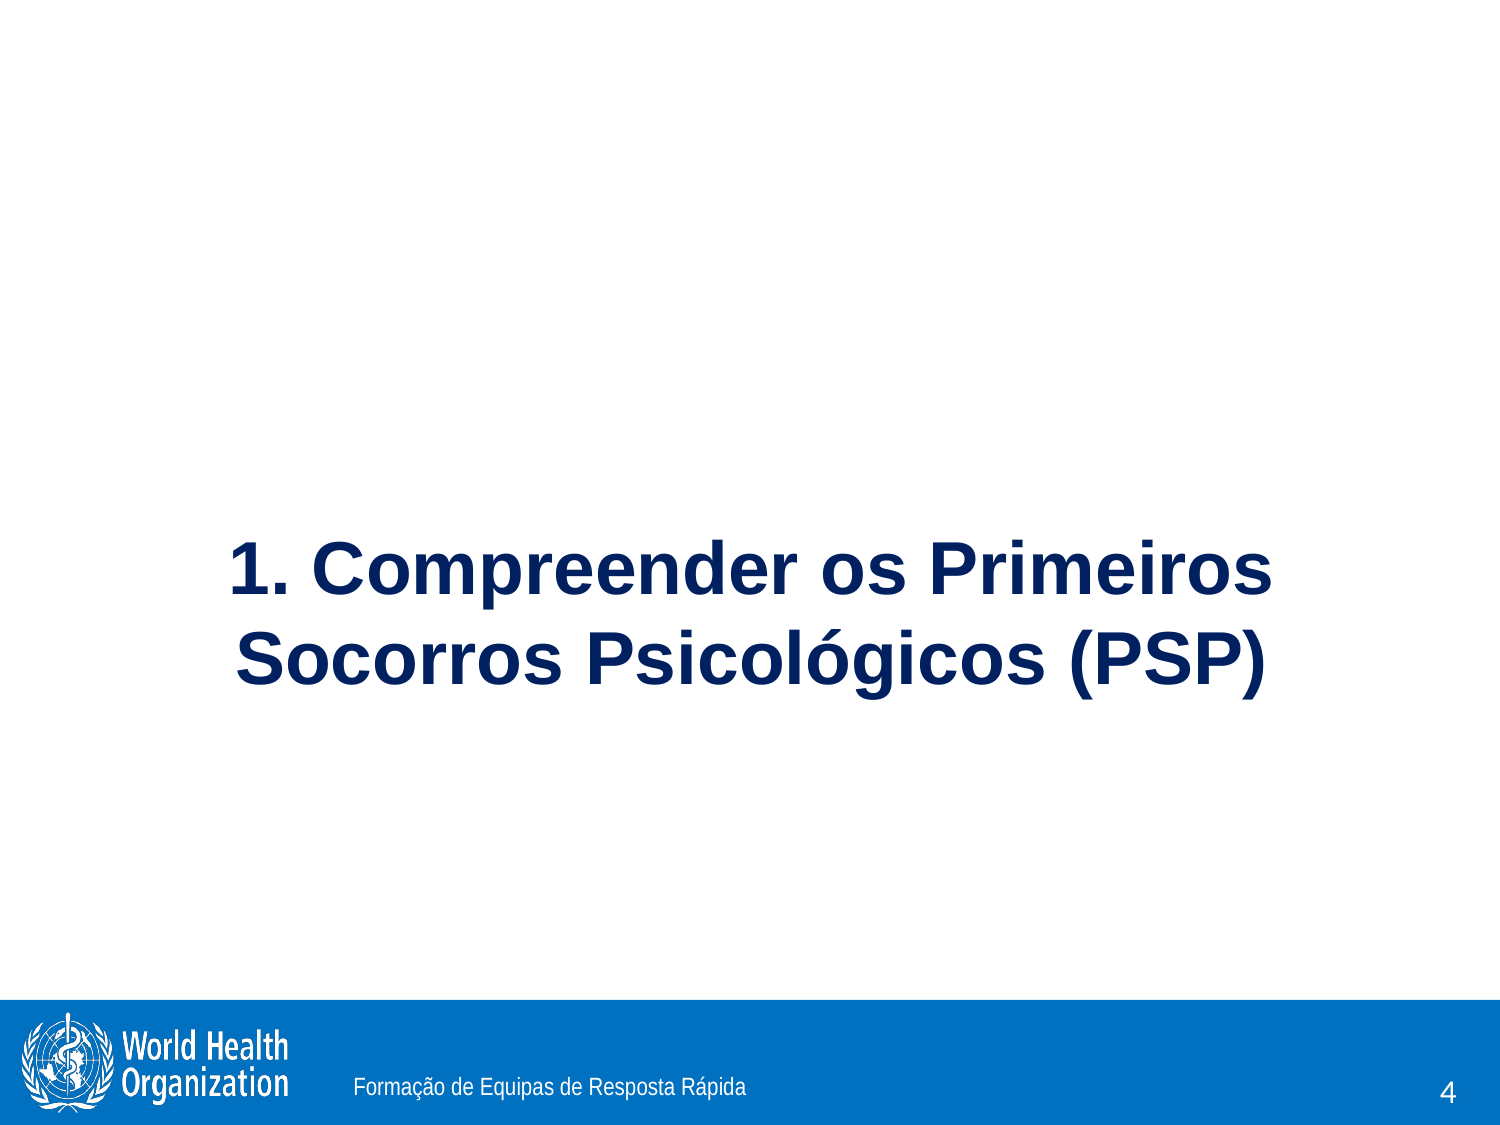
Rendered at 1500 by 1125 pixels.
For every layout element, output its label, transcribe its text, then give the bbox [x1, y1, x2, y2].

picture [21, 1012, 288, 1113]
title 1. Compreender os Primeiros Socorros Psicológicos (PSP) [76, 468, 1427, 751]
